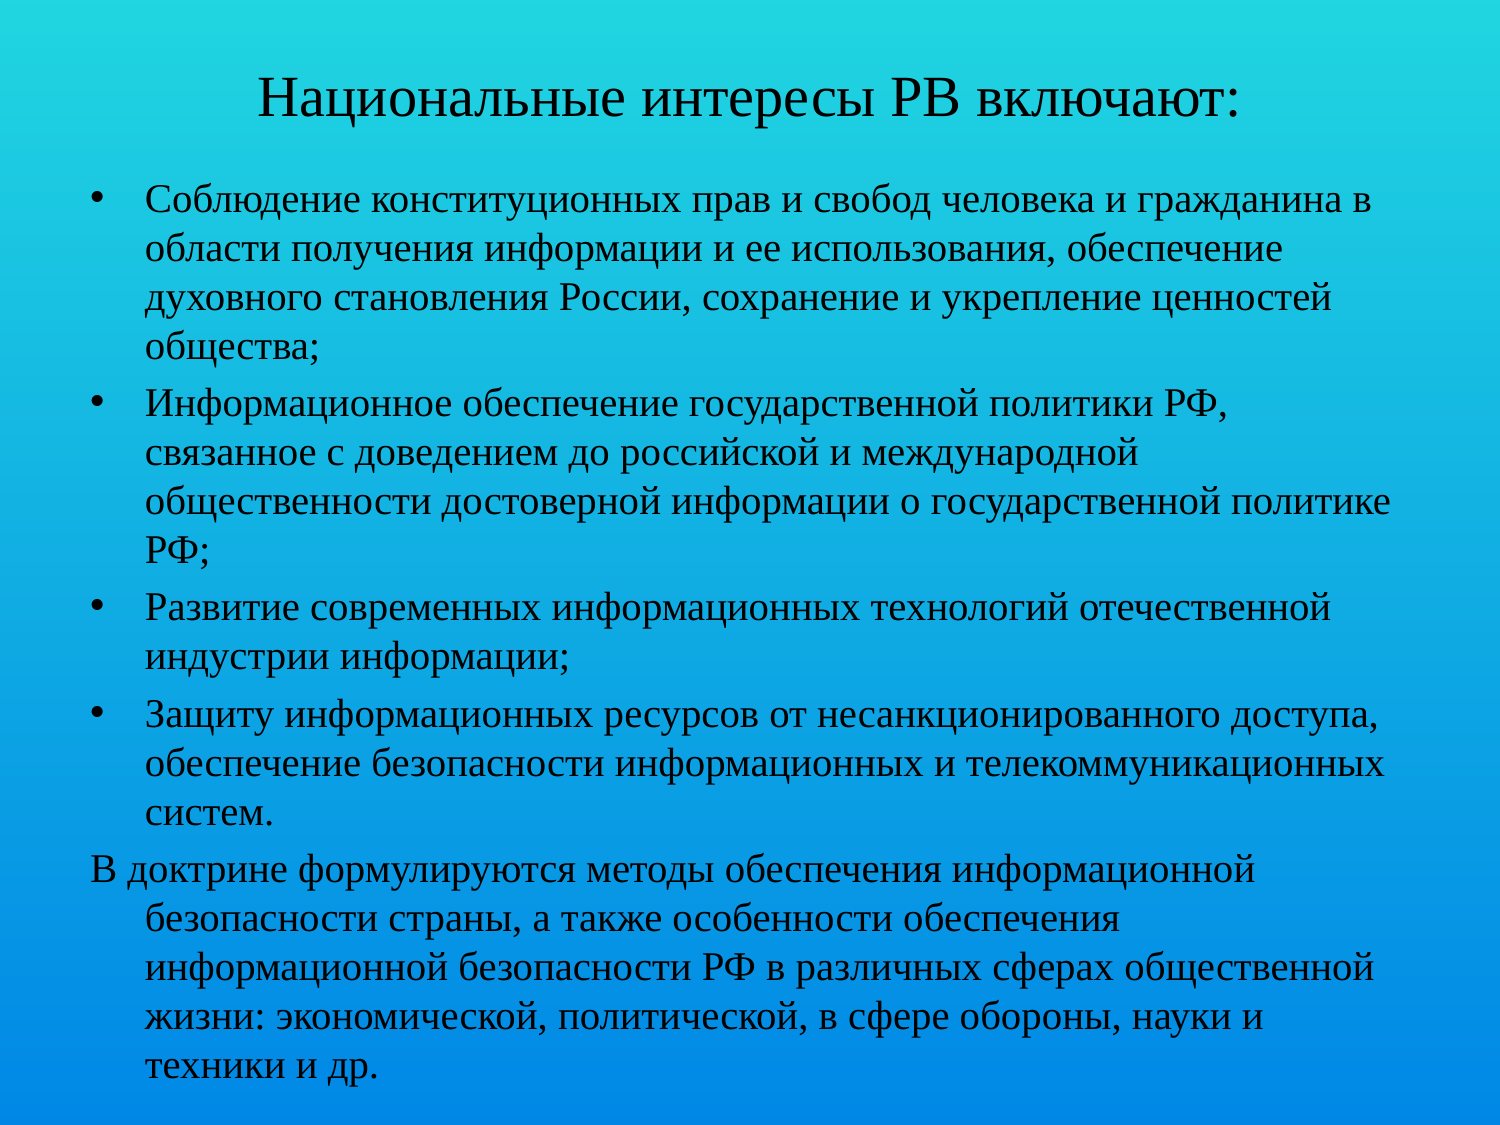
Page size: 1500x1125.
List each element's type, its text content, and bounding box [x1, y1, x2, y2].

title Национальные интересы РВ включают: [75, 45, 1425, 141]
list Соблюдение конституционных прав и свобод человека и гражданина в области получения информации и ее использования, обеспечение духовного становления России, сохранение и укрепление ценностей общества; Информационное обеспечение государственной политики РФ, связанное с доведением до российской и международной общественности достоверной информации о государственной политике РФ; Развитие современных информационных технологий отечественной индустрии информации; Защиту информационных ресурсов от несанкционированного доступа, обеспечение безопасности информационных и телекоммуникационных систем. В доктрине формулируются методы обеспечения информационной безопасности страны, а также особенности обеспечения информационной безопасности РФ в различных сферах общественной жизни: экономической, политической, в сфере обороны, науки и техники и др. [75, 164, 1425, 1102]
